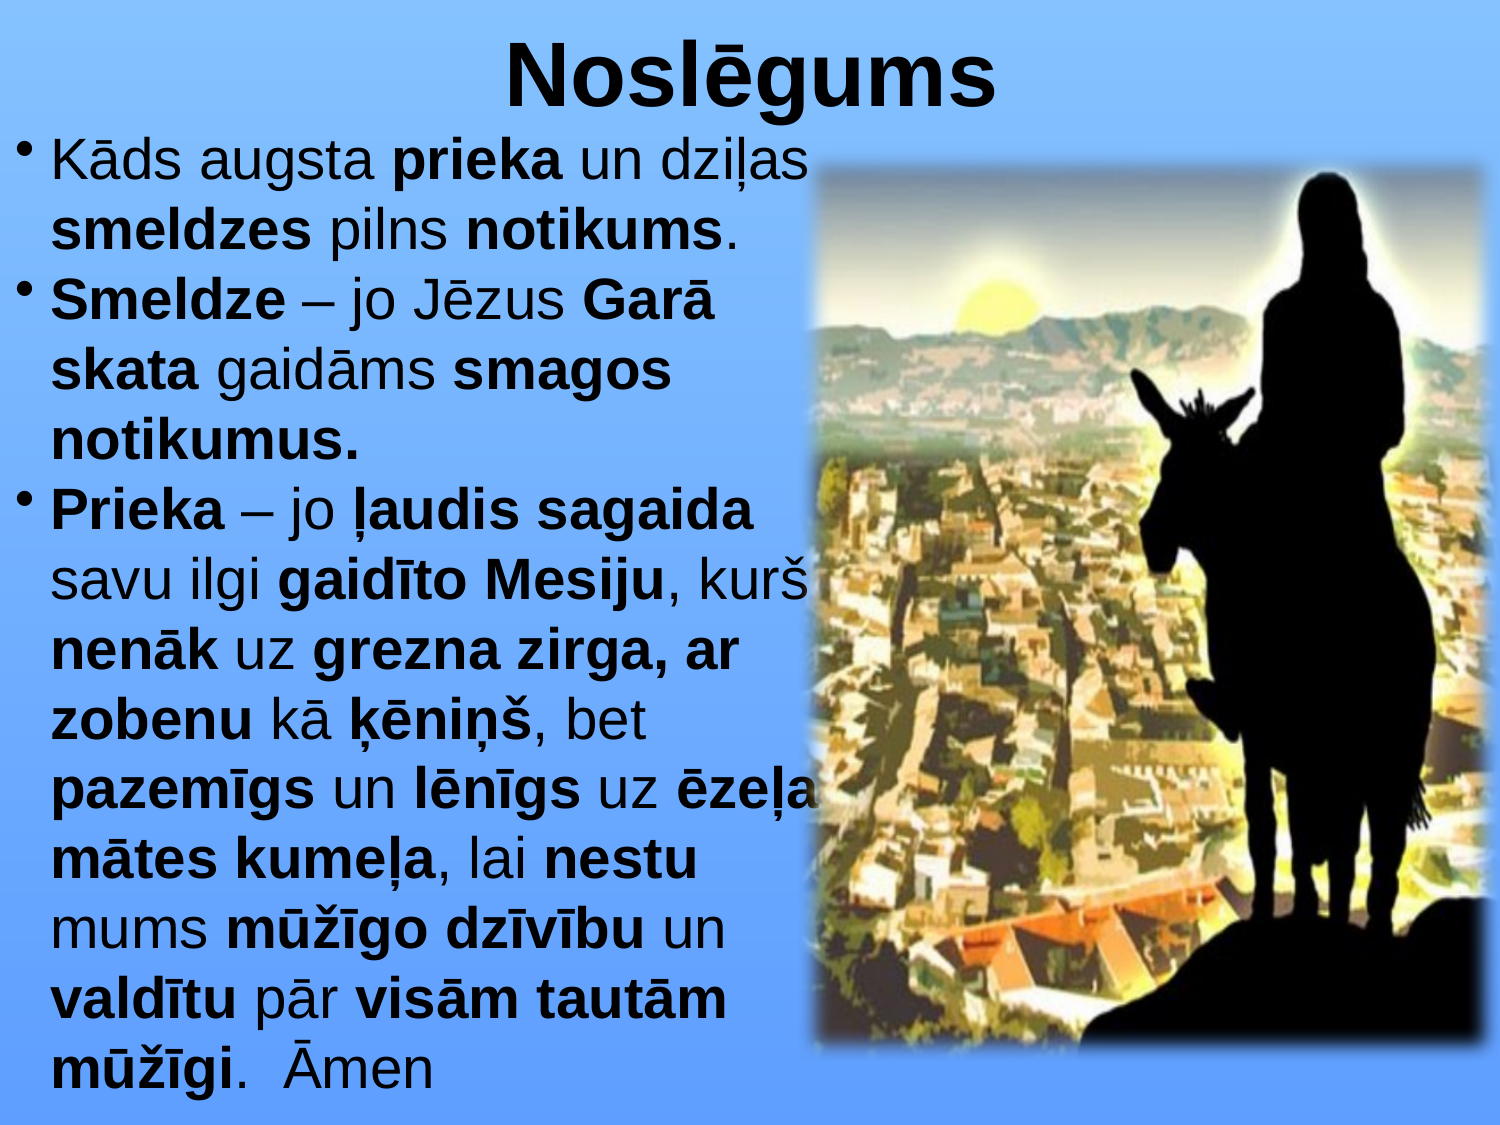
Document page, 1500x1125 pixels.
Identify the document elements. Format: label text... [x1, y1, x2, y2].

text_box Kāds augsta prieka un dziļas smeldzes pilns notikums. Smeldze – jo Jēzus Garā skata gaidāms smagos notikumus. Prieka – jo ļaudis sagaida savu ilgi gaidīto Mesiju, kurš nenāk uz grezna zirga, ar zobenu kā ķēniņš, bet pazemīgs un lēnīgs uz ēzeļa mātes kumeļa, lai nestu mums mūžīgo dzīvību un valdītu pār visām tautām mūžīgi. Āmen [0, 113, 845, 1108]
picture [796, 148, 1500, 1063]
title Noslēgums [76, 0, 1428, 140]
